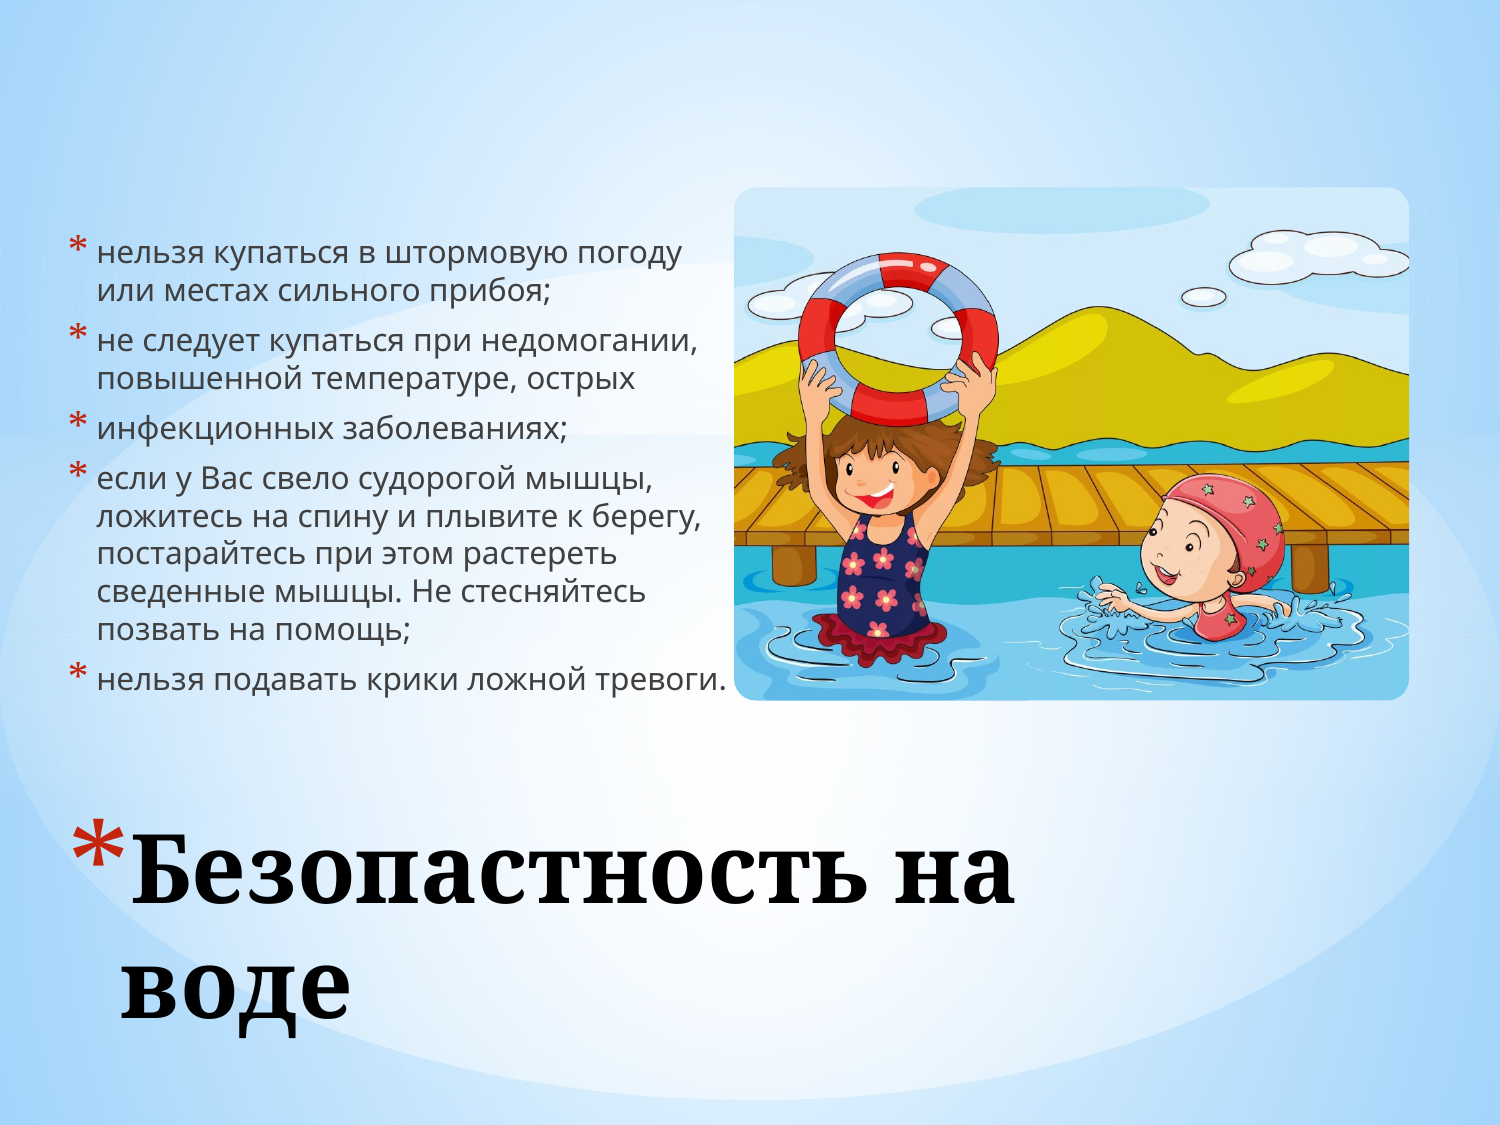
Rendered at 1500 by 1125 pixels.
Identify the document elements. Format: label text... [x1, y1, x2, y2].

picture [733, 187, 1410, 701]
title Безопастность на воде [53, 857, 1101, 1046]
list нельзя купаться в штормовую погоду или местах сильного прибоя; не следует купаться при недомогании, повышенной температуре, острых инфекционных заболеваниях; если у Вас свело судорогой мышцы, ложитесь на спину и плывите к берегу, постарайтесь при этом растереть сведенные мышцы. Не стесняйтесь позвать на помощь; нельзя подавать крики ложной тревоги. [53, 165, 750, 705]
